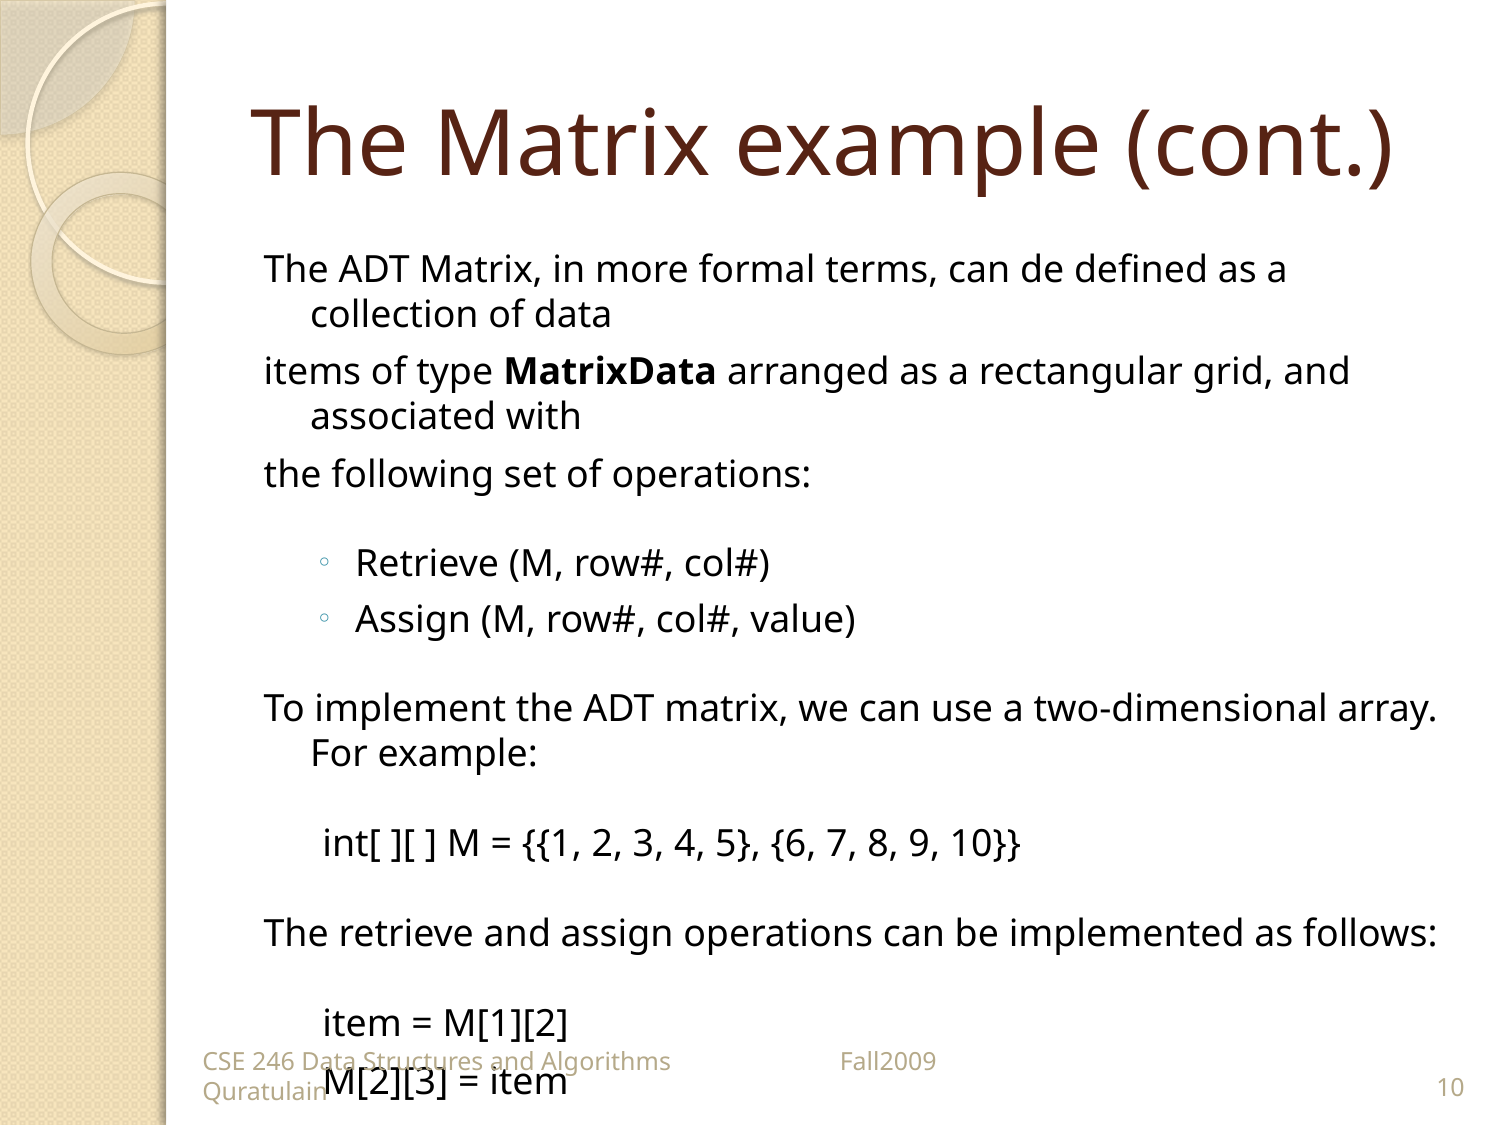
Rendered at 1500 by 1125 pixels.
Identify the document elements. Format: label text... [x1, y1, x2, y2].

slide_number 10 [1413, 1034, 1488, 1113]
footer CSE 246 Data Structures and Algorithms Fall2009 Quratulain [187, 1034, 1413, 1113]
list The ADT Matrix, in more formal terms, can de defined as a collection of data items of type MatrixData arranged as a rectangular grid, and associated with the following set of operations: Retrieve (M, row#, col#) Assign (M, row#, col#, value) To implement the ADT matrix, we can use a two-dimensional array. For example: int[ ][ ] M = {{1, 2, 3, 4, 5}, {6, 7, 8, 9, 10}} The retrieve and assign operations can be implemented as follows: item = M[1][2] M[2][3] = item [235, 237, 1466, 1025]
title The Matrix example (cont.) [235, 45, 1466, 233]
